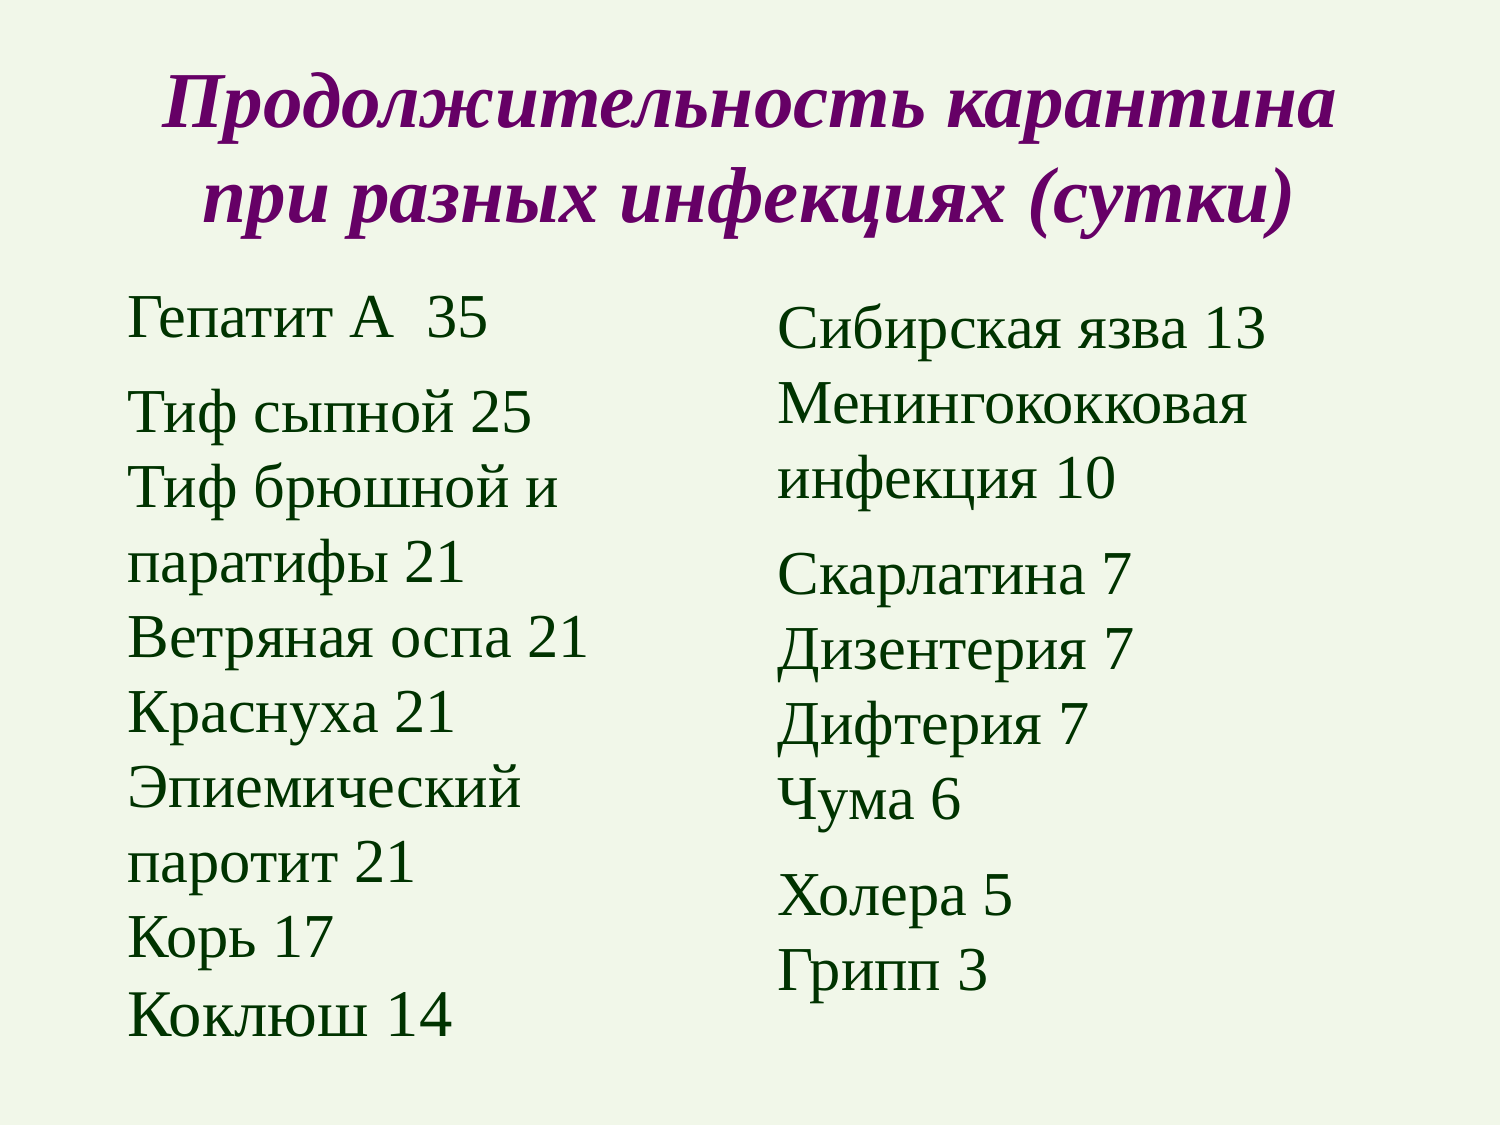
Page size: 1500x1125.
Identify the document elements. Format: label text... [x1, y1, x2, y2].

list Гепатит А 35 Тиф сыпной 25 Тиф брюшной и паратифы 21 Ветряная оспа 21 Краснуха 21 Эпиемический паротит 21 Корь 17 Коклюш 14 [112, 267, 738, 1094]
title Продолжительность карантина при разных инфекциях (сутки) [112, 50, 1388, 238]
list Сибирская язва 13 Менингококковая инфекция 10 Скарлатина 7 Дизентерия 7 Дифтерия 7 Чума 6 Холера 5 Грипп 3 [762, 278, 1388, 1047]
